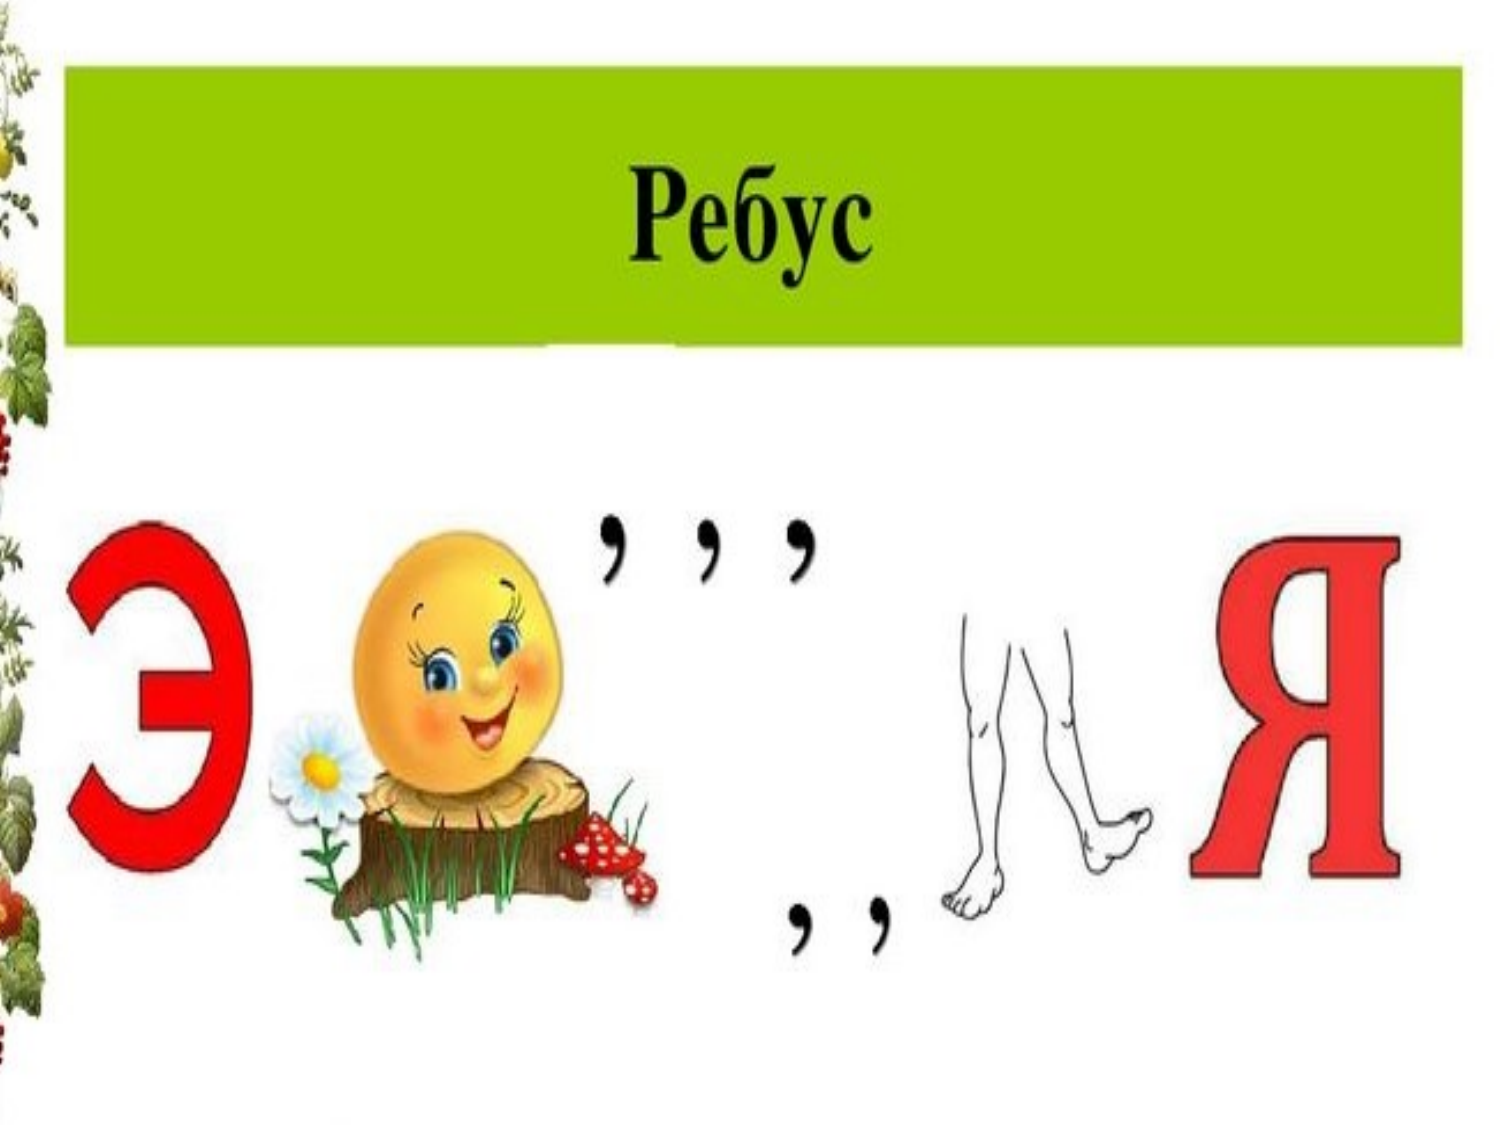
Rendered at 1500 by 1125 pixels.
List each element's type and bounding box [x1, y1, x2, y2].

list [0, 0, 1500, 1125]
